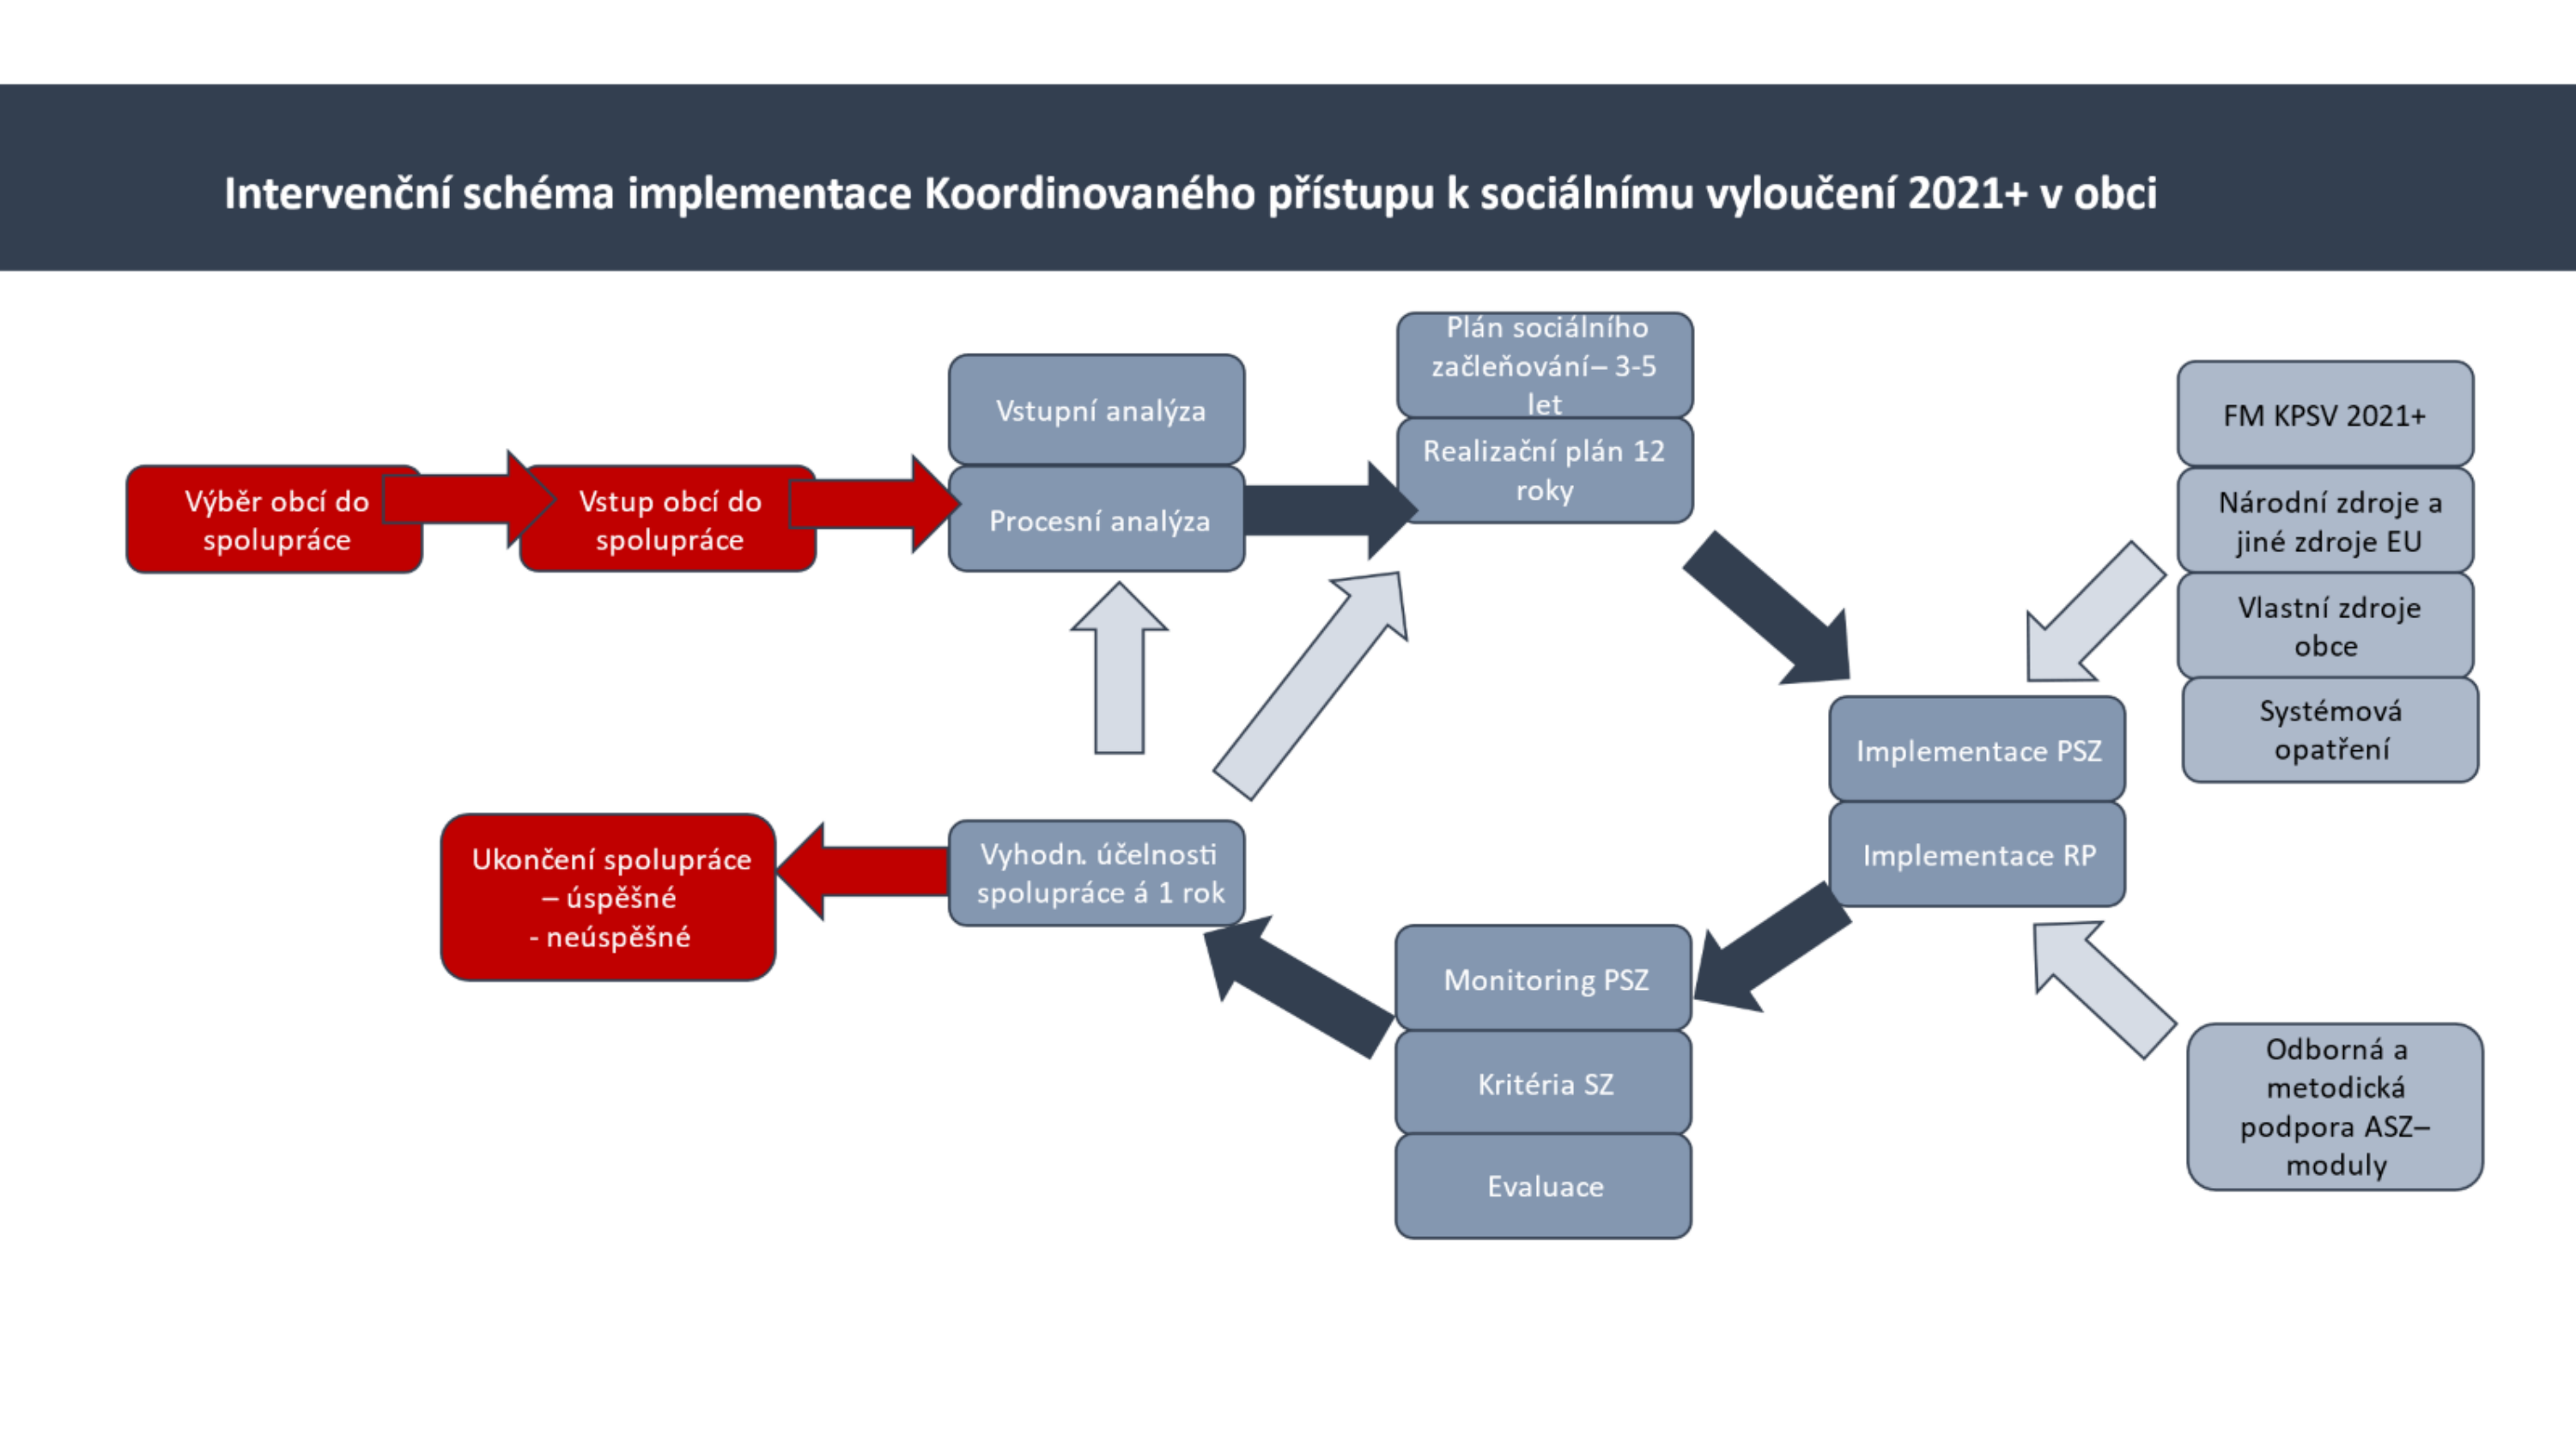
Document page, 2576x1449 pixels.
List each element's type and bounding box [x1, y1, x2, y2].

list [0, 0, 2576, 1449]
